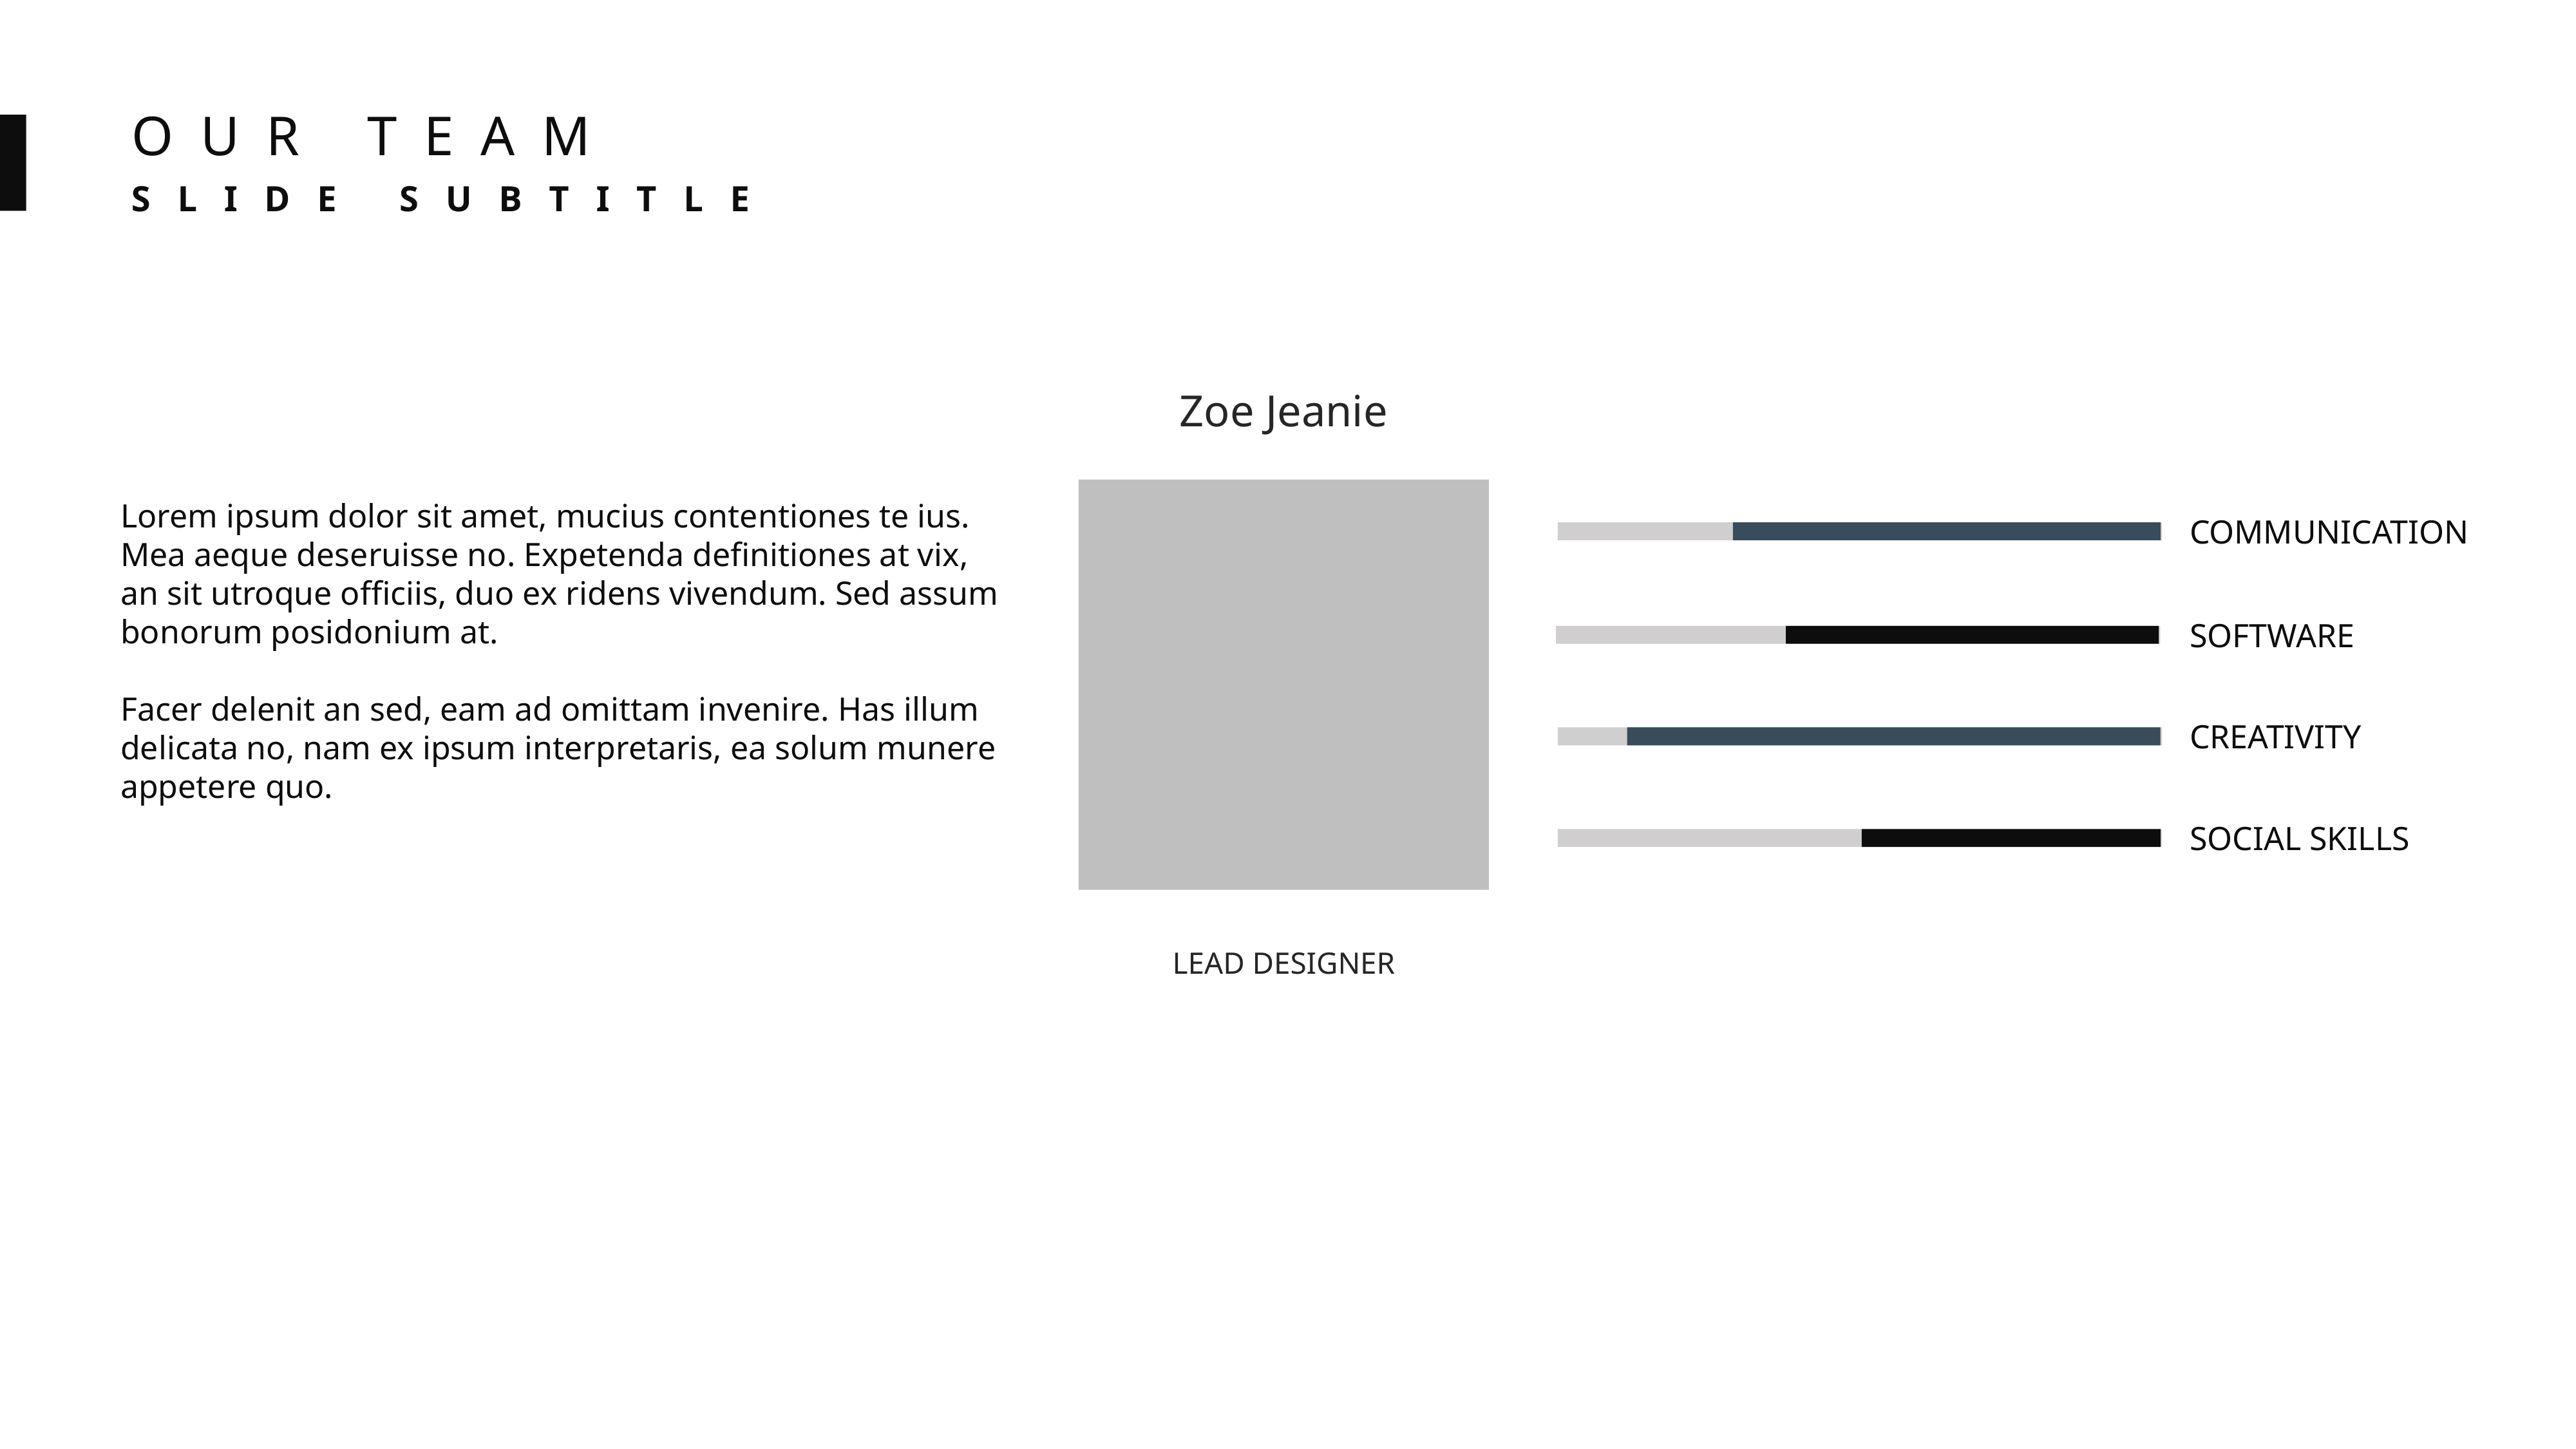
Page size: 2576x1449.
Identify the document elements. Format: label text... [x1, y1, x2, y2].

text_box [1078, 478, 1490, 891]
text_box [1557, 828, 1861, 848]
text_box [1627, 726, 2161, 746]
text_box LEAD DESIGNER [1050, 939, 1518, 985]
text_box [1557, 726, 1627, 746]
text_box SOCIAL SKILLS [2180, 813, 2576, 862]
text_box [1785, 625, 2159, 645]
text_box Lorem ipsum dolor sit amet, mucius contentiones te ius. Mea aeque deseruisse no. Expetenda definitiones at vix, an sit utroque officiis, duo ex ridens vivendum. Sed assum bonorum posidonium at. Facer delenit an sed, eam ad omittam invenire. Has illum delicata no, nam ex ipsum interpretaris, ea solum munere appetere quo. [111, 490, 1012, 848]
text_box Zoe Jeanie [978, 379, 1590, 440]
text_box COMMUNICATION [2180, 507, 2576, 555]
text_box [1555, 625, 1785, 645]
text_box SOFTWARE [2180, 610, 2576, 659]
text_box [1861, 828, 2161, 848]
text_box [1732, 522, 2161, 541]
text_box CREATIVITY [2180, 712, 2576, 761]
text_box [0, 114, 27, 211]
text_box [1557, 522, 1732, 541]
text_box OUR TEAM [122, 97, 601, 171]
text_box SLIDE SUBTITLE [122, 171, 761, 223]
